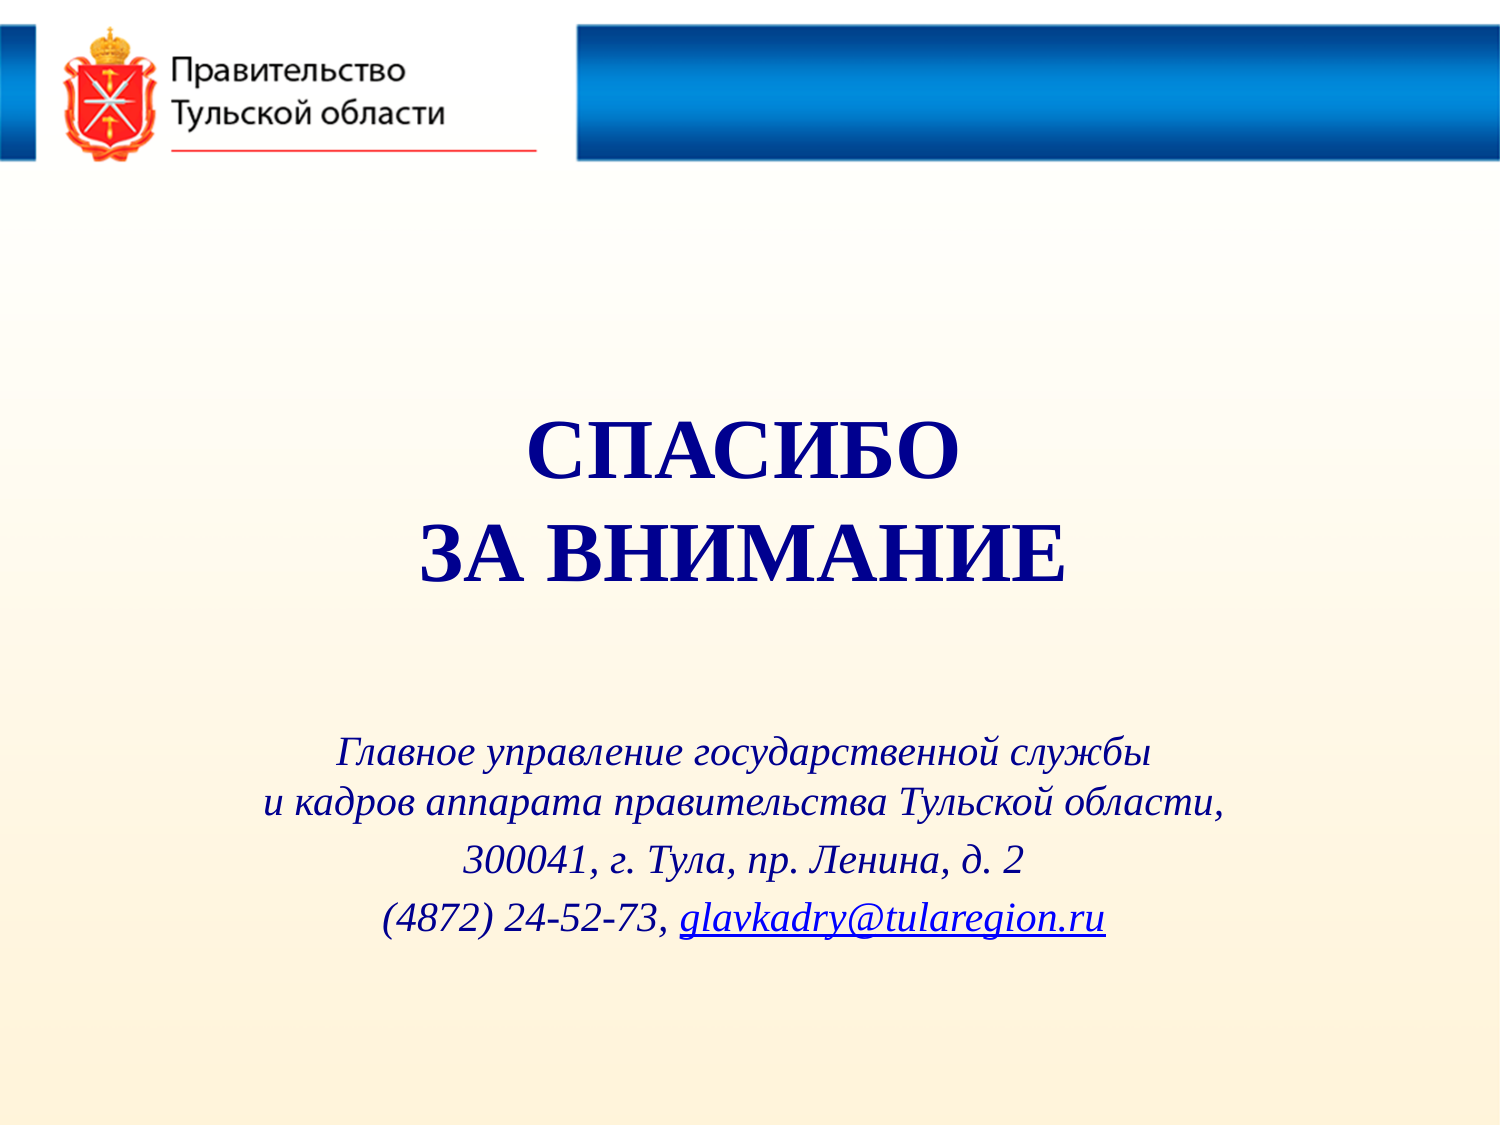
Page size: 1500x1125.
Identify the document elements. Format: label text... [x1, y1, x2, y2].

picture [0, 0, 1500, 1125]
text_box Главное управление государственной службы и кадров аппарата правительства Тульской области, 300041, г. Тула, пр. Ленина, д. 2 (4872) 24-52-73, glavkadry@tularegion.ru [23, 716, 1465, 948]
list СПАСИБО ЗА ВНИМАНИЕ [64, 385, 1424, 608]
